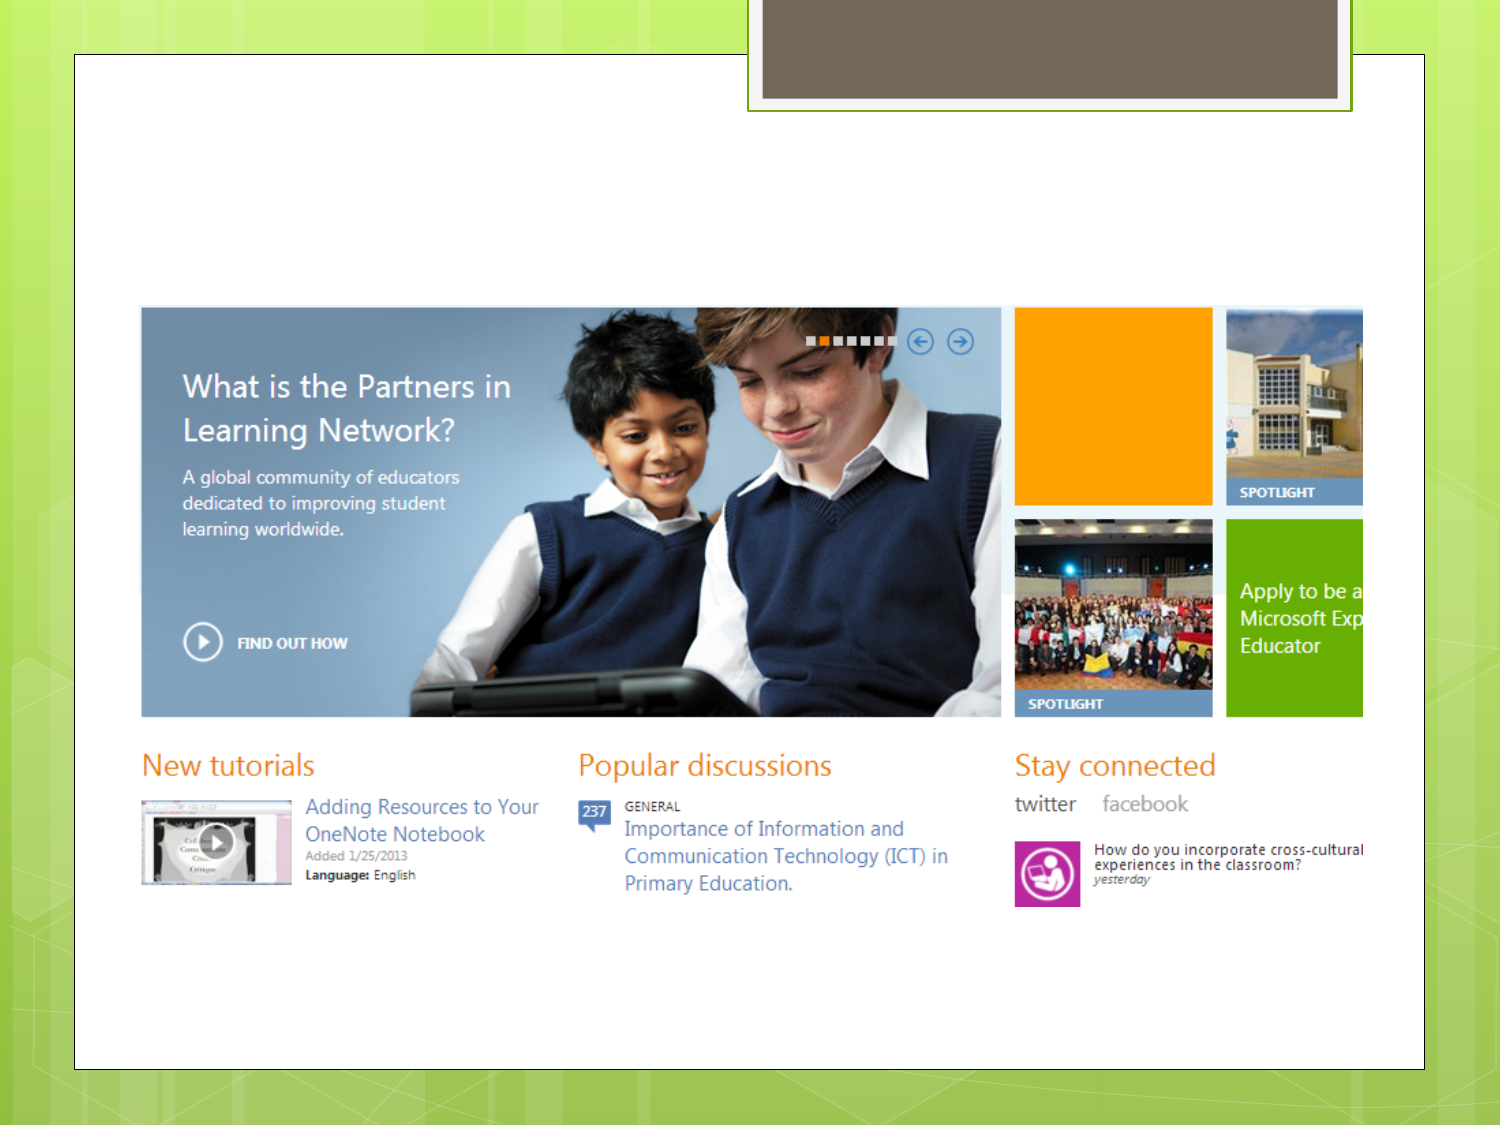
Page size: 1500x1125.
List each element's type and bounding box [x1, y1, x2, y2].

picture [139, 305, 1363, 908]
